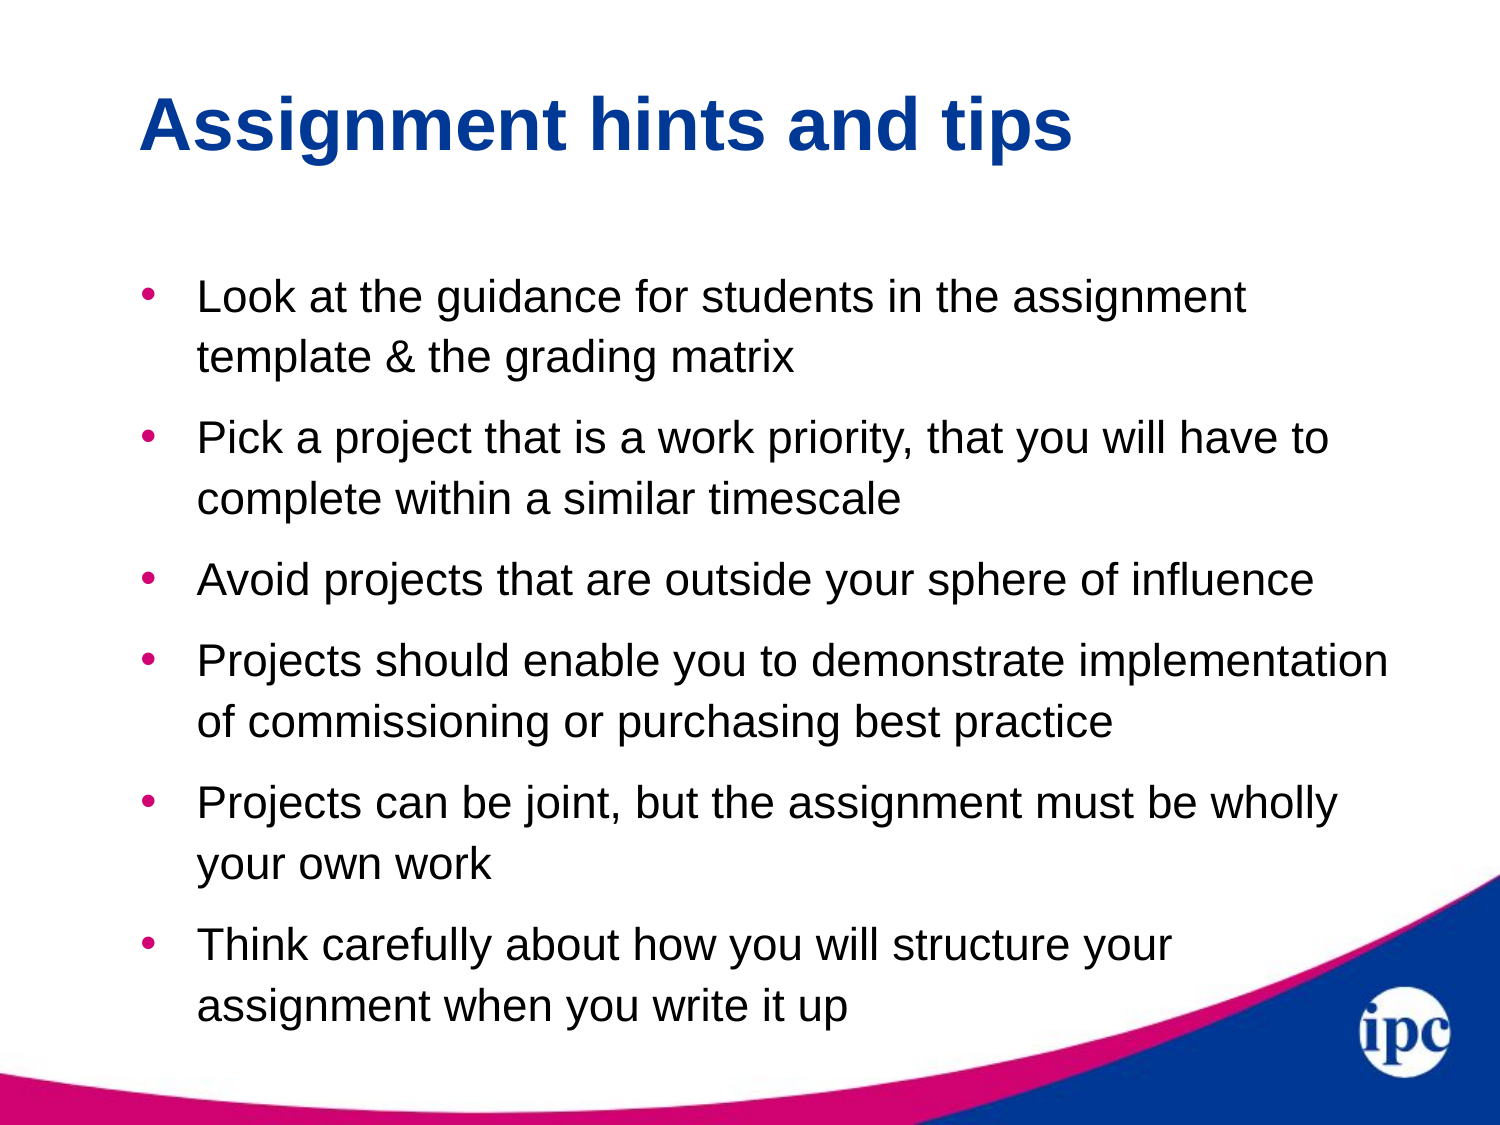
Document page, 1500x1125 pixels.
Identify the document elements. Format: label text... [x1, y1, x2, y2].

picture [0, 0, 1500, 1125]
list Look at the guidance for students in the assignment template & the grading matrix Pick a project that is a work priority, that you will have to complete within a similar timescale Avoid projects that are outside your sphere of influence Projects should enable you to demonstrate implementation of commissioning or purchasing best practice Projects can be joint, but the assignment must be wholly your own work Think carefully about how you will structure your assignment when you write it up [125, 253, 1430, 876]
title Assignment hints and tips [123, 78, 1376, 176]
